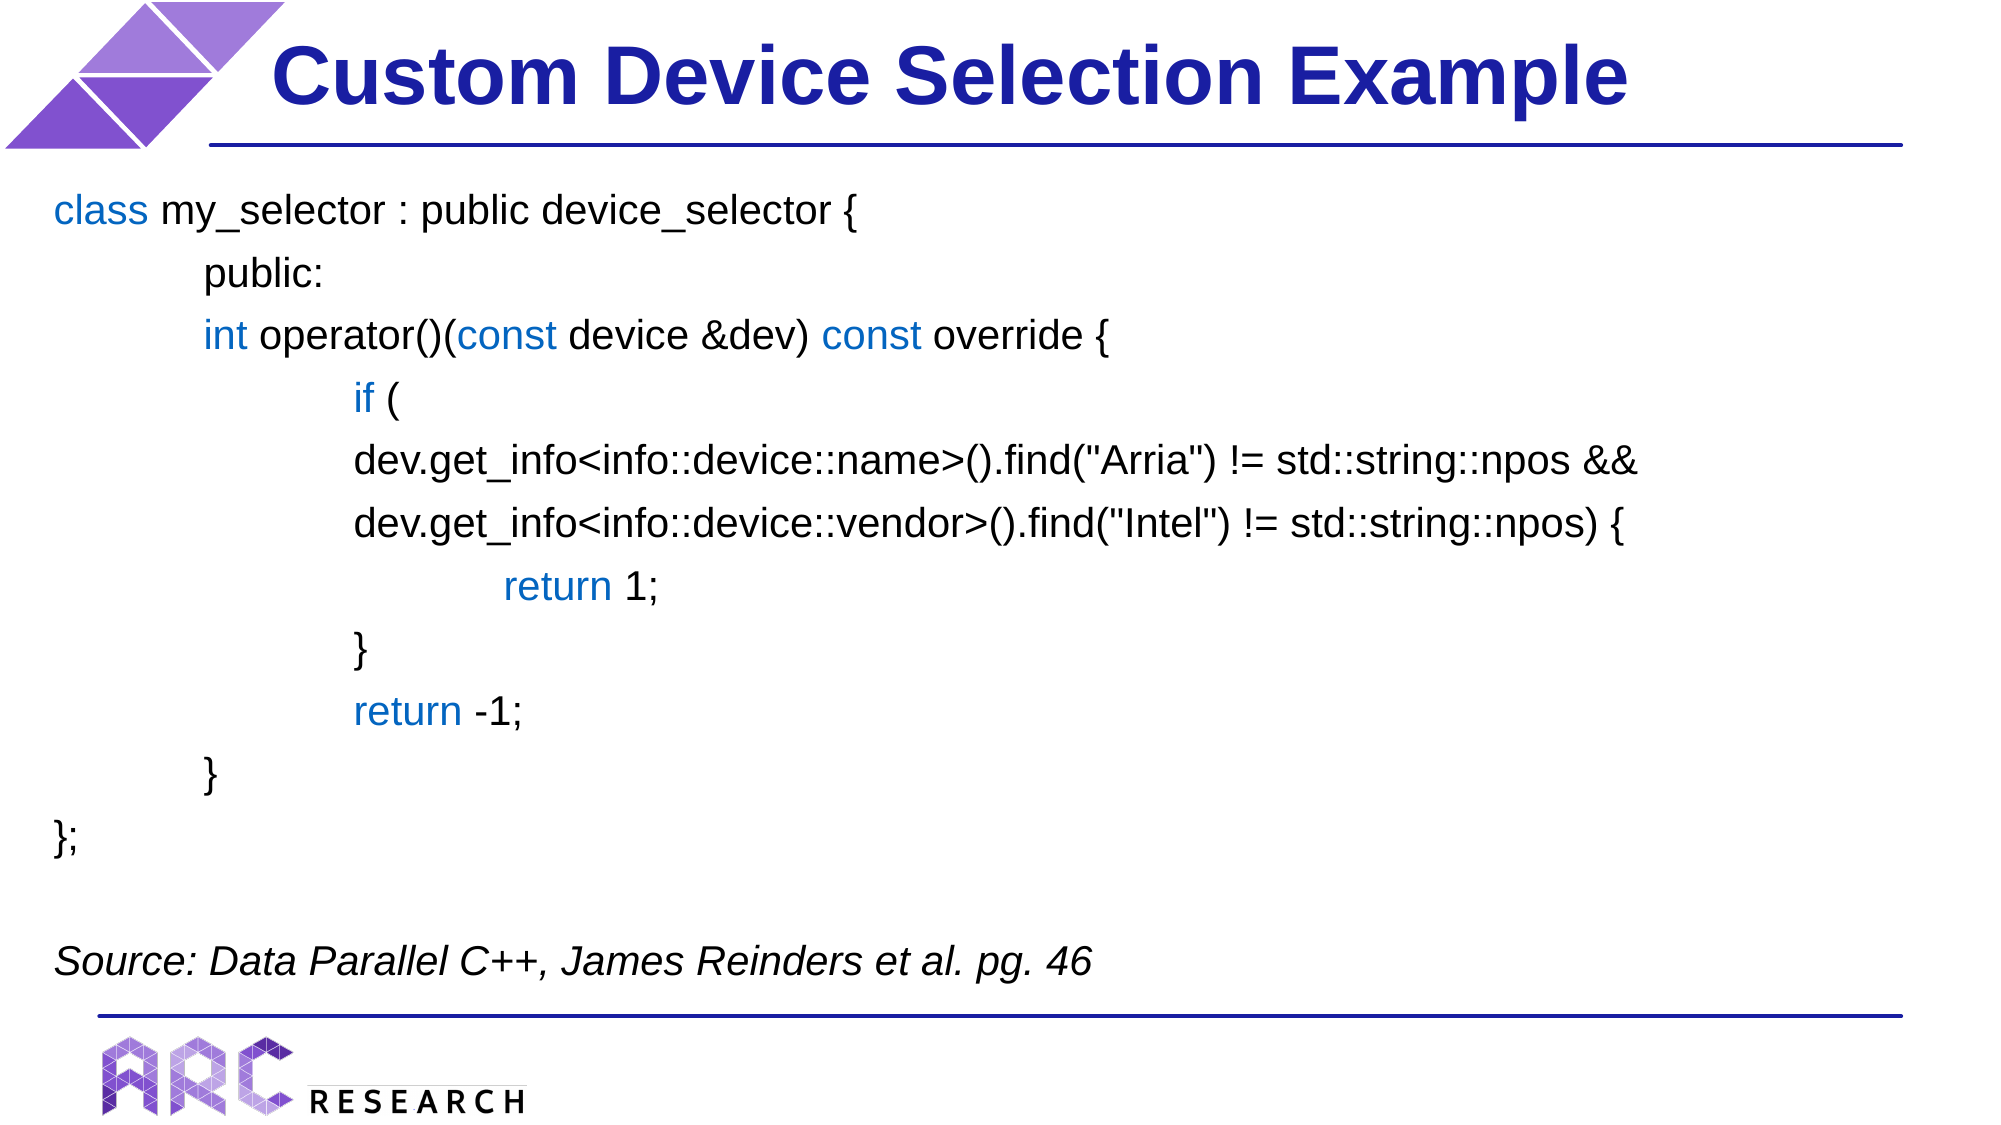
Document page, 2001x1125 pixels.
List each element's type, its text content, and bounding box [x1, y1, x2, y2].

title Custom Device Selection Example [249, 0, 1796, 143]
picture [307, 1083, 527, 1116]
picture [99, 1036, 296, 1119]
list class my_selector : public device_selector { public: int operator()(const device &dev) const override { if ( dev.get_info<info::device::name>().find("Arria") != std::string::npos && dev.get_info<info::device::vendor>().find("Intel") != std::string::npos) { return 1; } return -1; } }; Source: Data Parallel C++, James Reinders et al. pg. 46 [43, 182, 1958, 1017]
